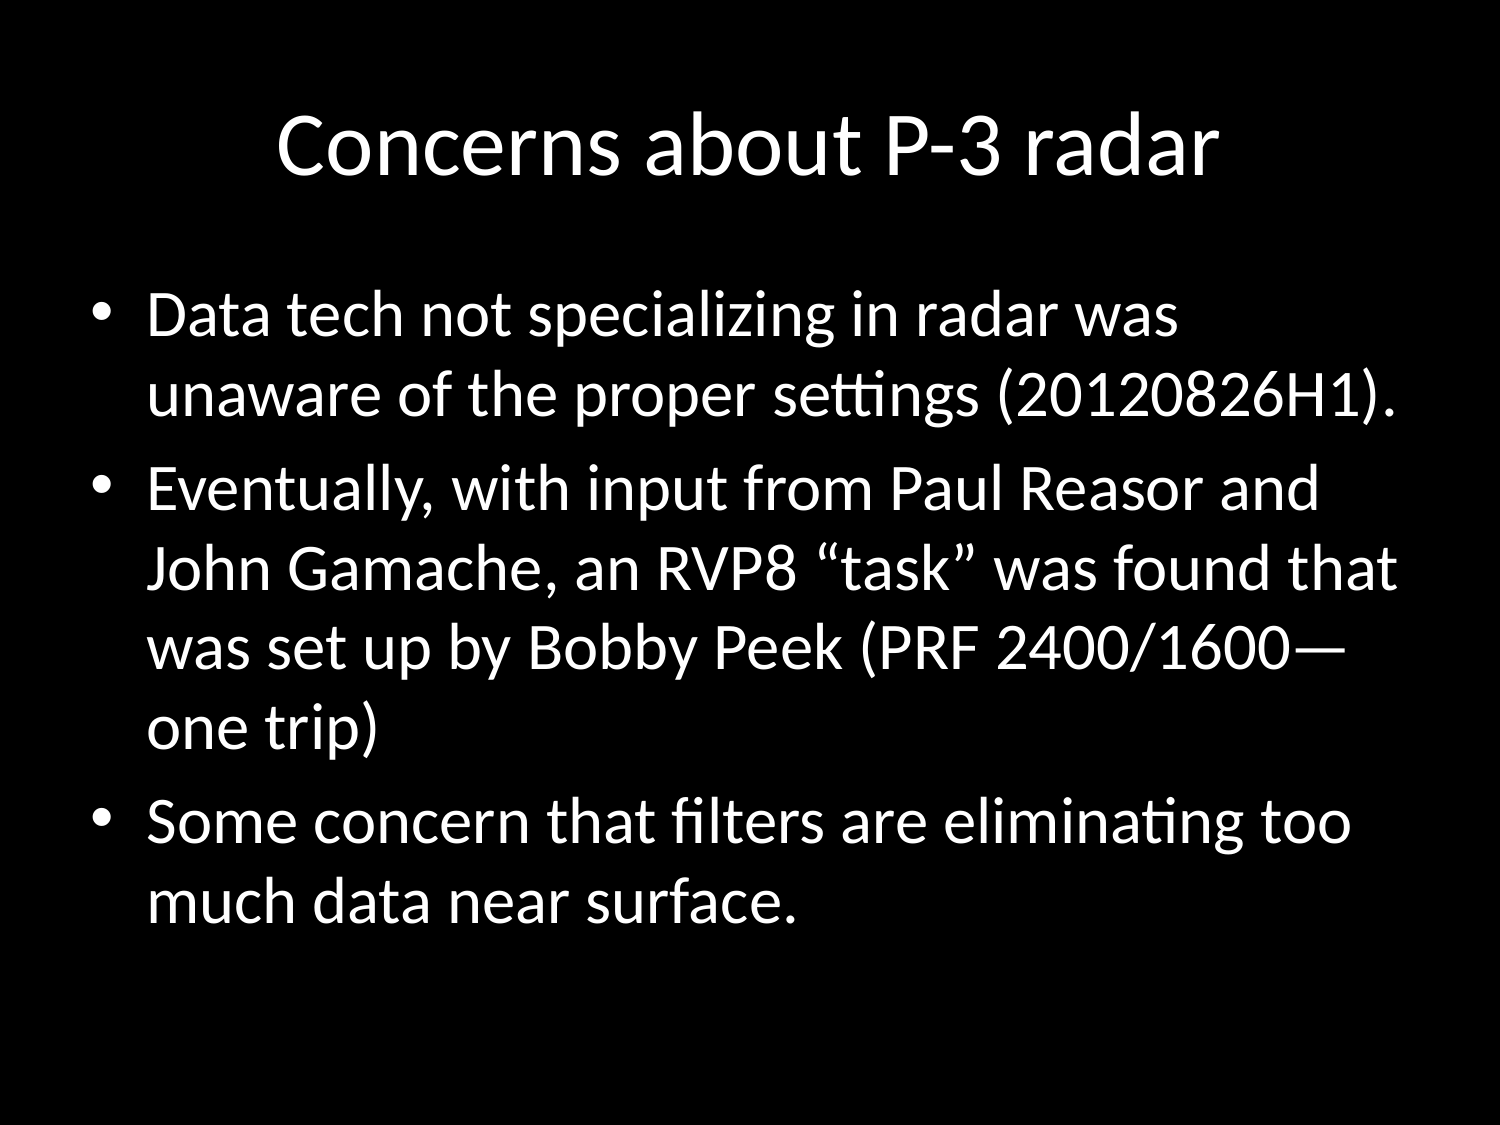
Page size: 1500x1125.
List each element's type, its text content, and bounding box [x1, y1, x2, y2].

title Concerns about P-3 radar [75, 45, 1425, 233]
list Data tech not specializing in radar was unaware of the proper settings (20120826H1). Eventually, with input from Paul Reasor and John Gamache, an RVP8 “task” was found that was set up by Bobby Peek (PRF 2400/1600—one trip) Some concern that filters are eliminating too much data near surface. [75, 262, 1425, 1005]
